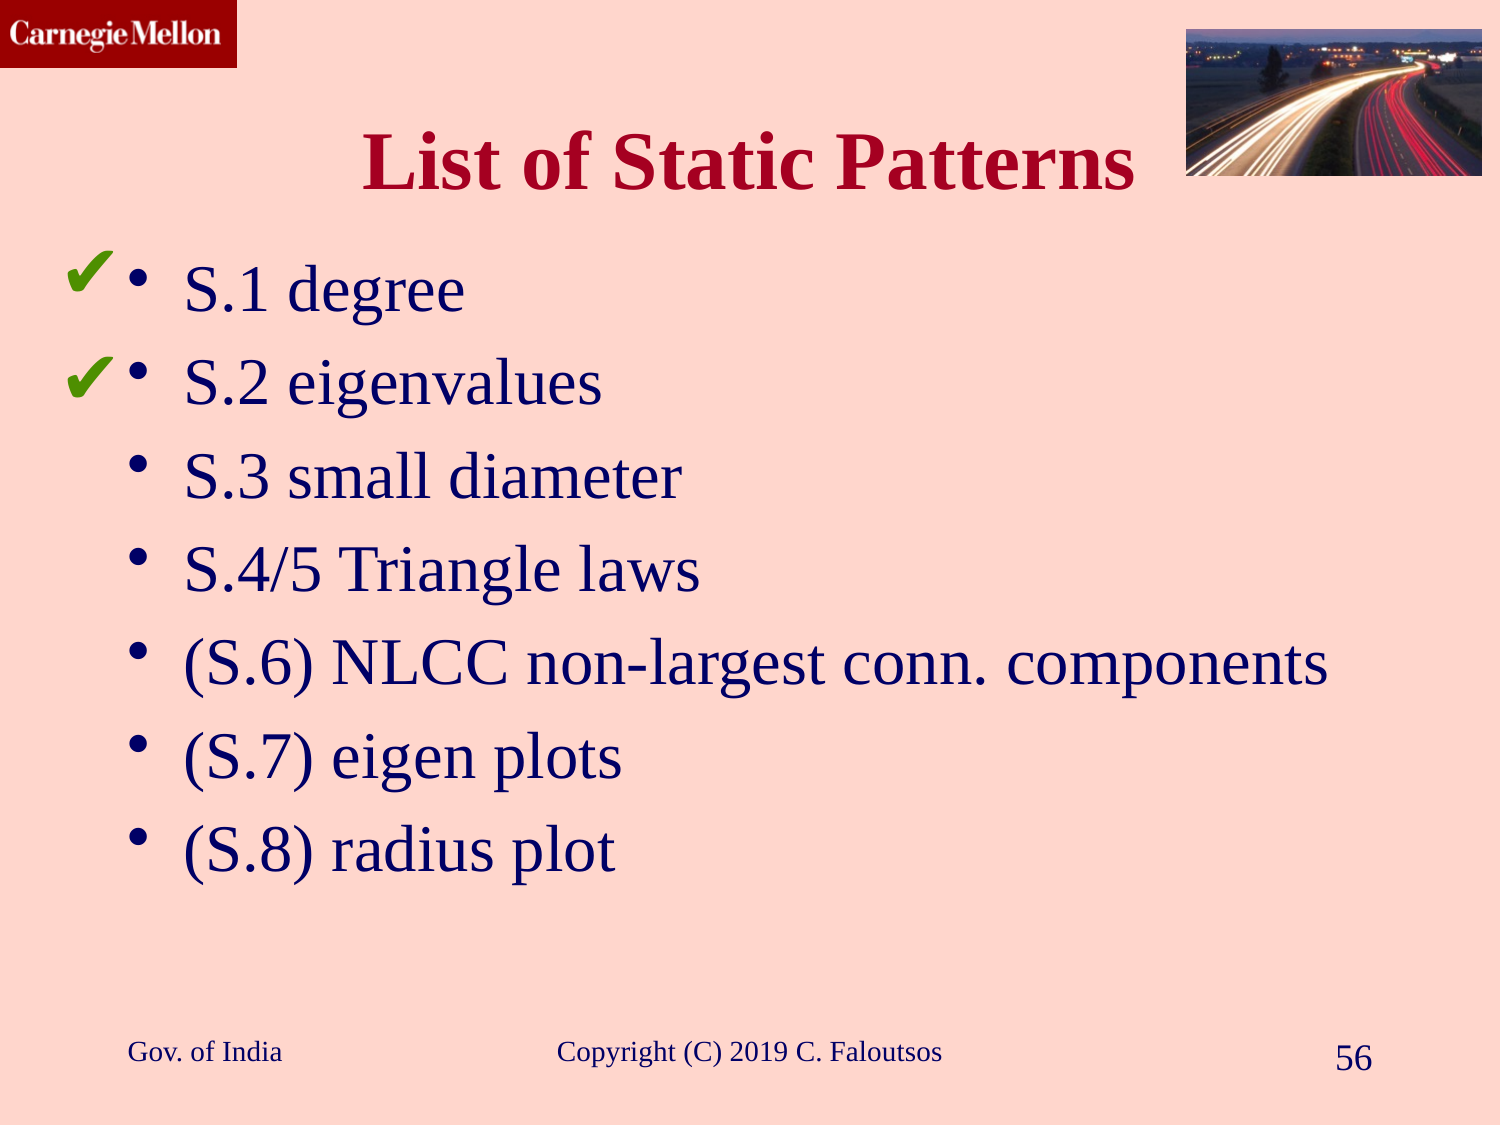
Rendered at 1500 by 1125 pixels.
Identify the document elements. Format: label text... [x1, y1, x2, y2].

footer Copyright (C) 2019 C. Faloutsos [512, 1024, 988, 1101]
picture [1186, 29, 1483, 176]
picture [0, 0, 237, 68]
slide_number Gov. of India [112, 1024, 426, 1101]
title List of Static Patterns [112, 99, 1388, 213]
list S.1 degree S.2 eigenvalues S.3 small diameter S.4/5 Triangle laws (S.6) NLCC non-largest conn. components (S.7) eigen plots (S.8) radius plot [112, 237, 1388, 1001]
text_box ✔️ [45, 321, 138, 427]
slide_number 56 [1074, 1024, 1388, 1101]
text_box ✔️ [45, 215, 138, 321]
